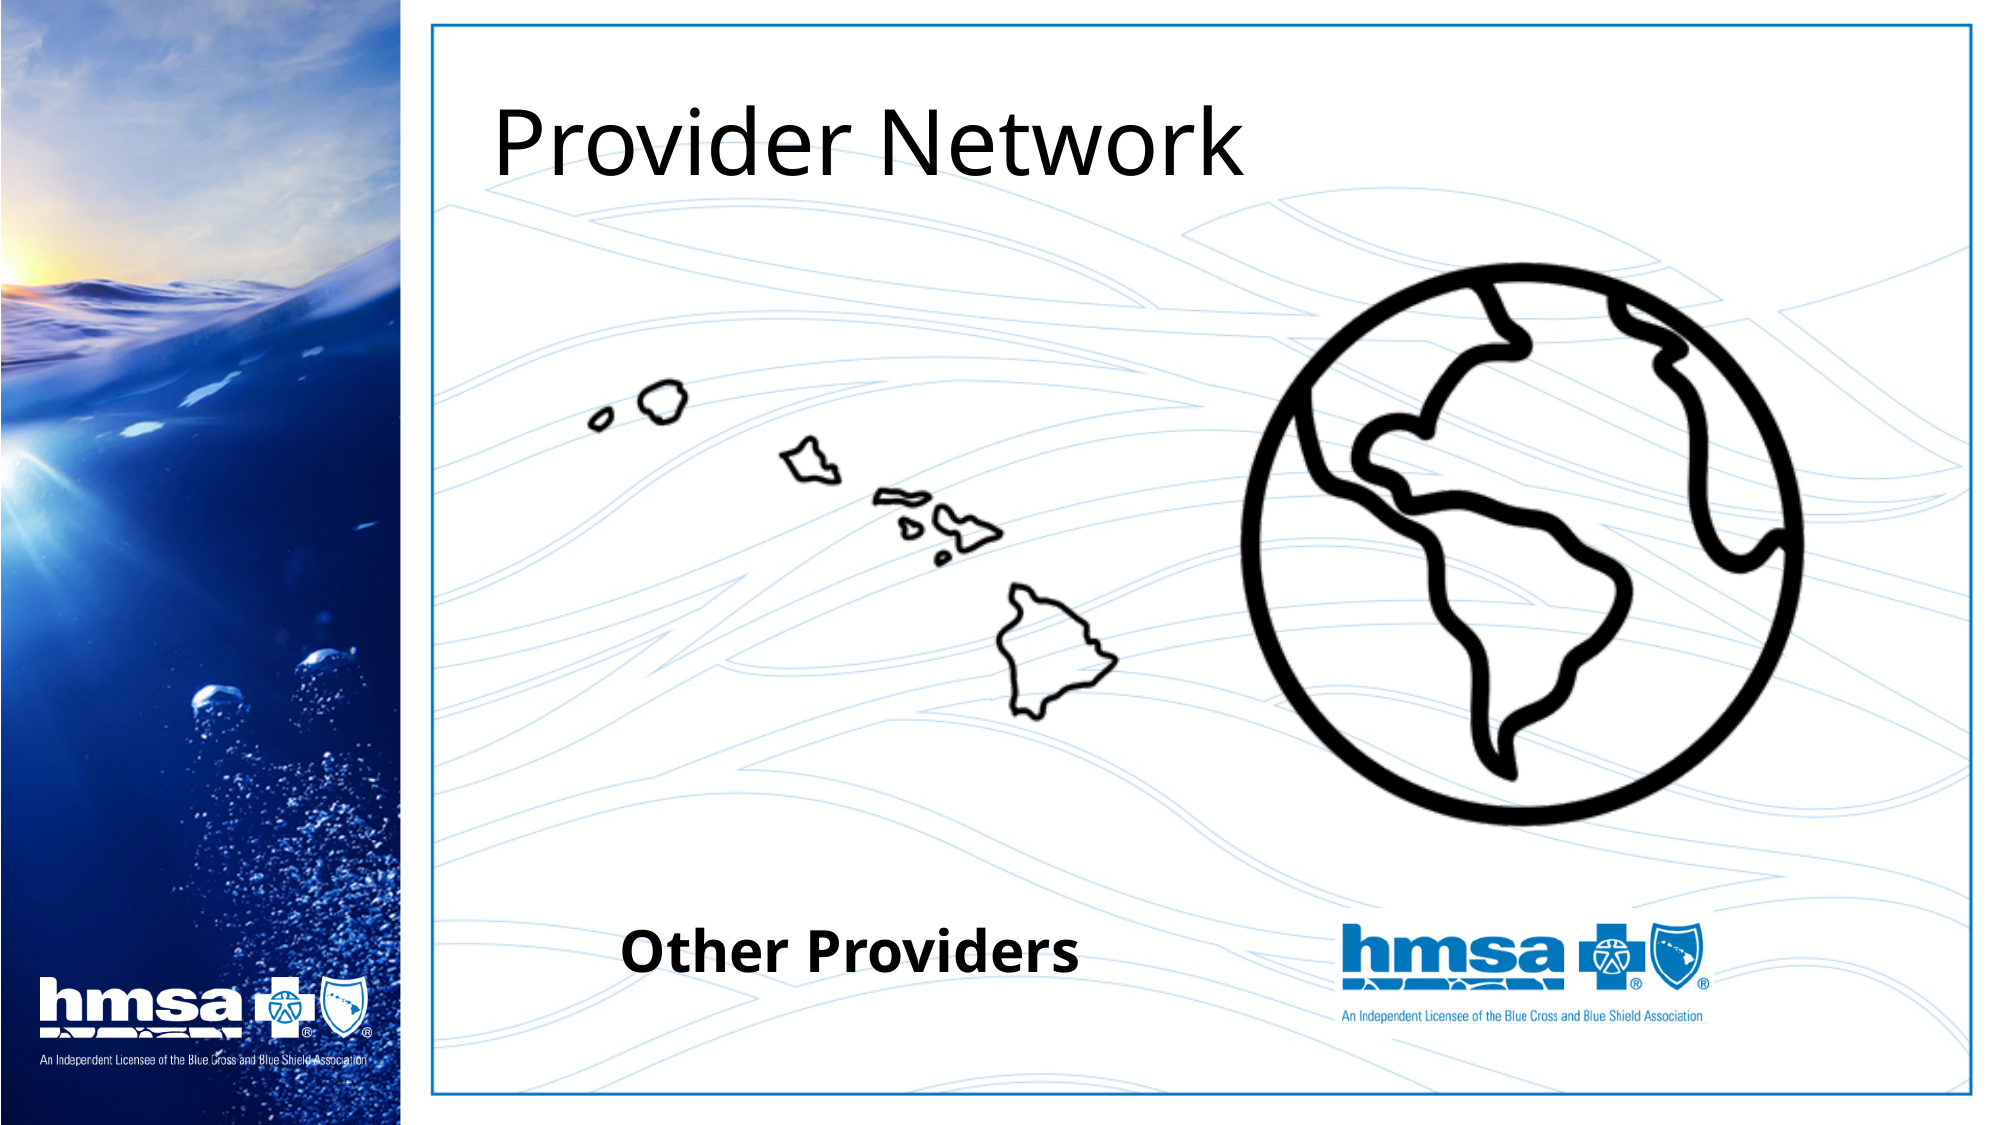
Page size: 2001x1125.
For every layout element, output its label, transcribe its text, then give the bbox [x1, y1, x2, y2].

text_box Other Providers [605, 906, 1105, 991]
title Provider Network [476, 45, 1939, 233]
picture [1, 0, 1999, 1125]
